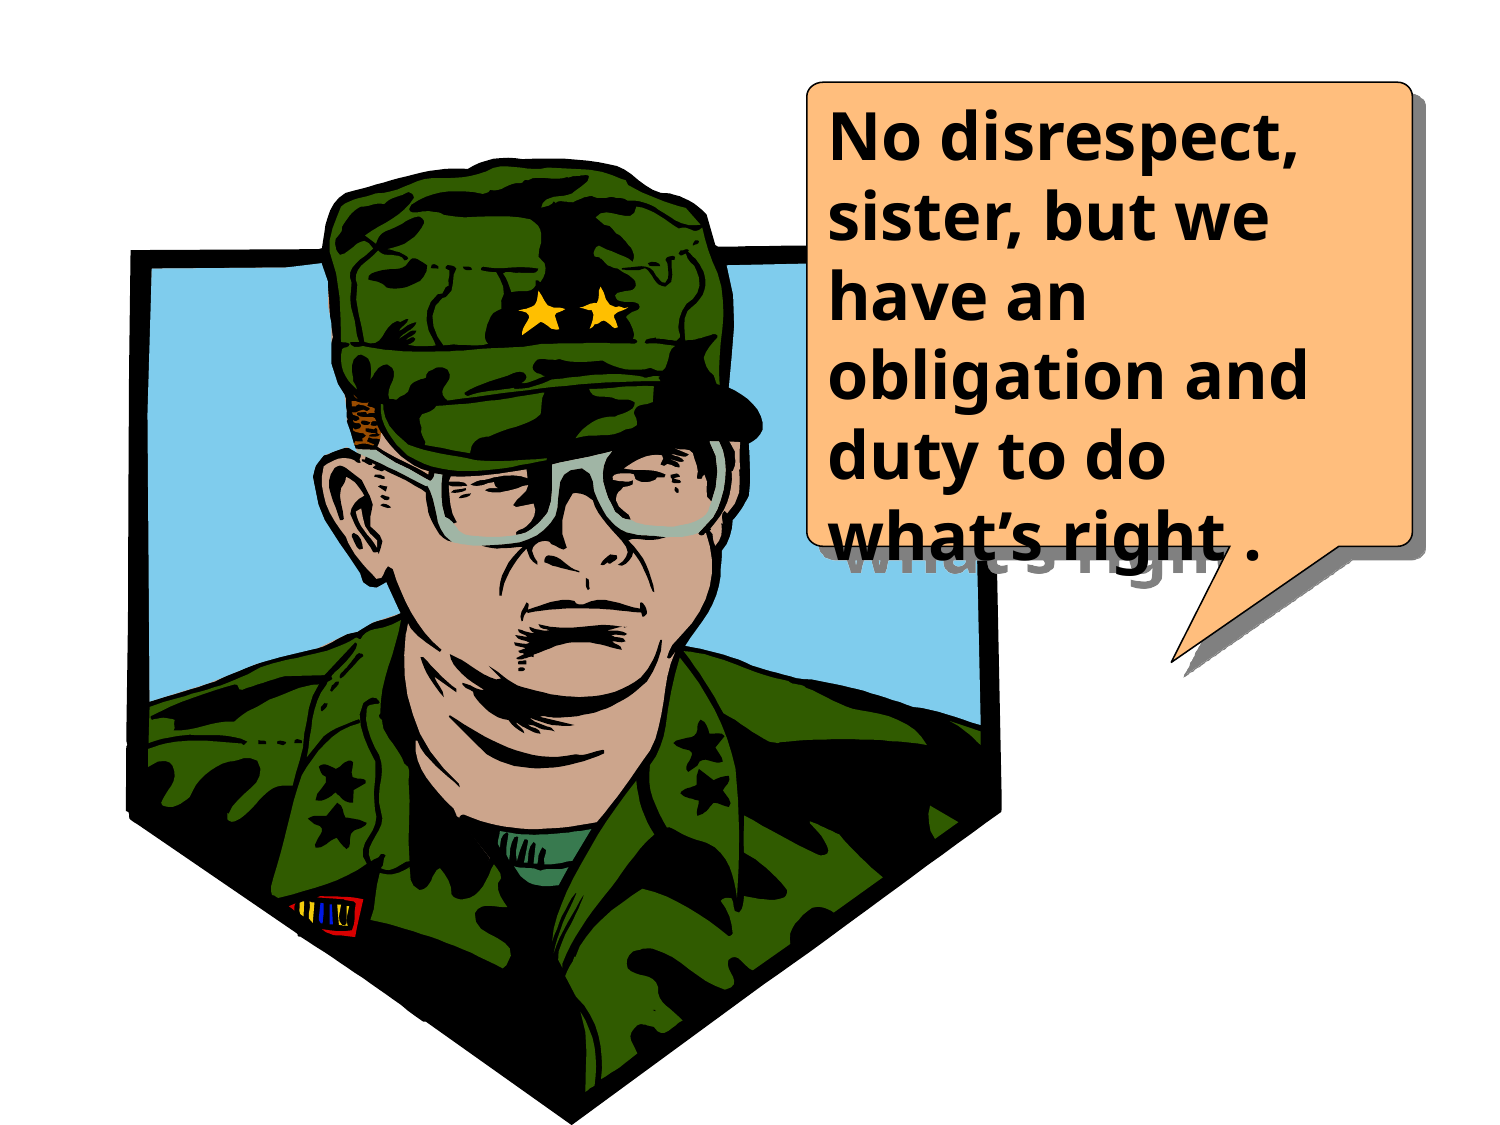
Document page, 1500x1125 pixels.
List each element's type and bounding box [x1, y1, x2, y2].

text_box [0, 0, 1500, 1125]
